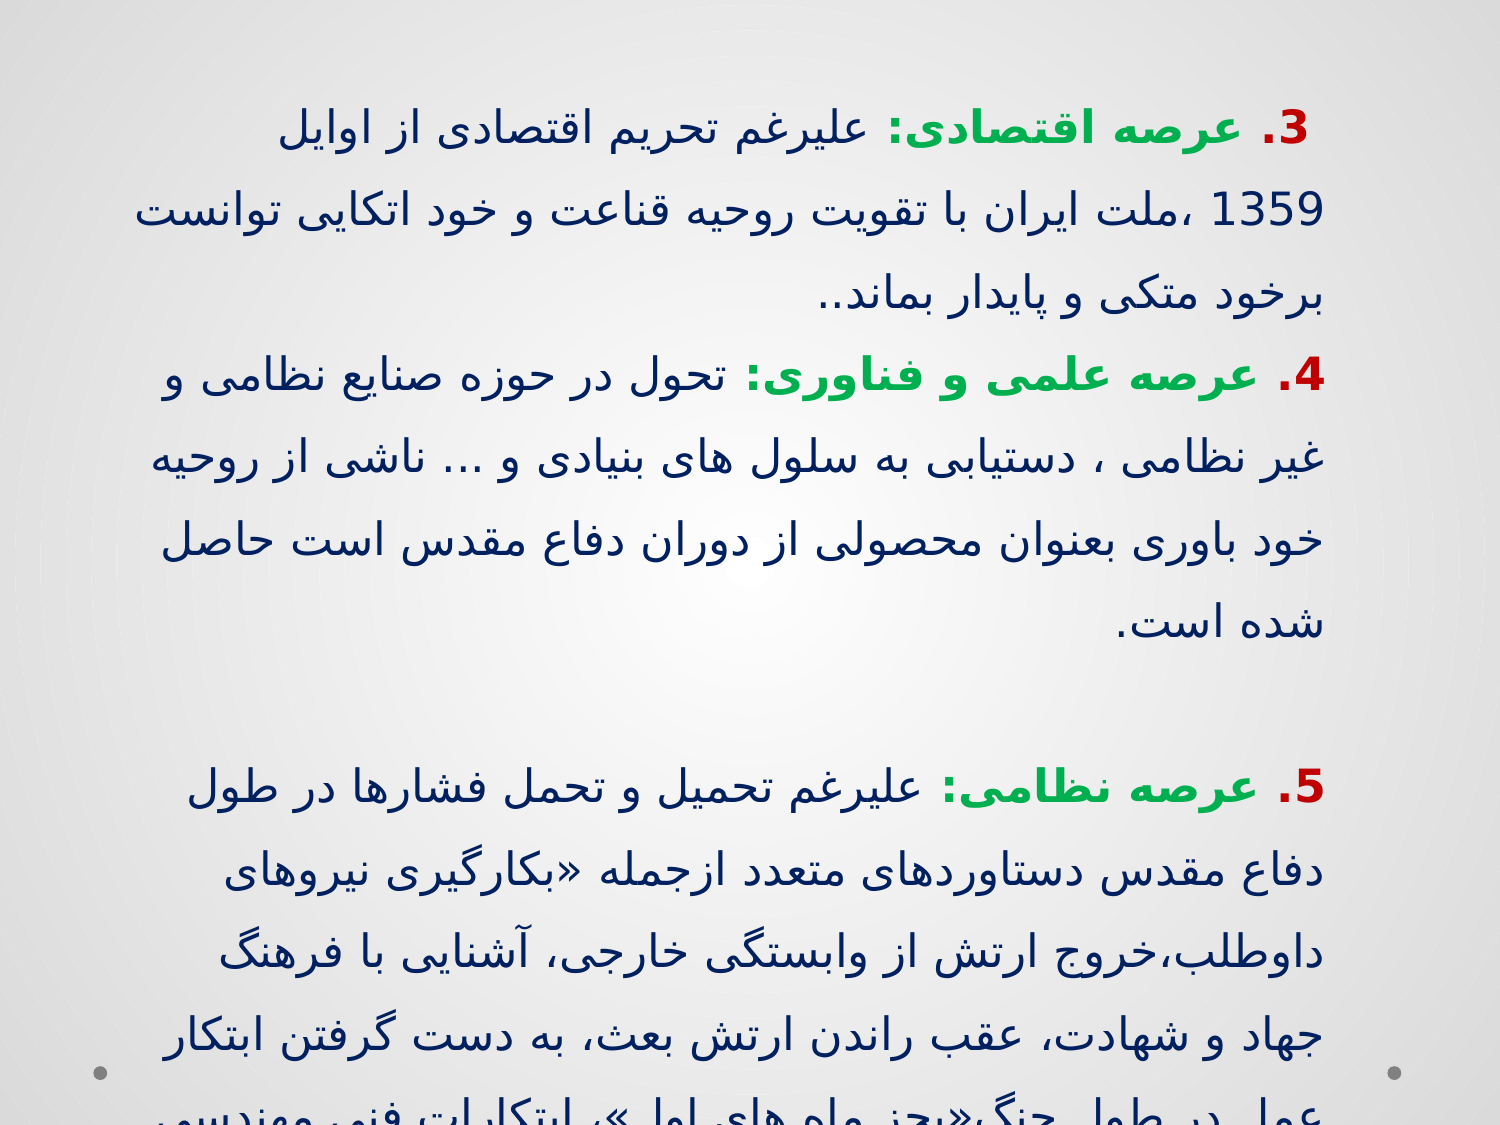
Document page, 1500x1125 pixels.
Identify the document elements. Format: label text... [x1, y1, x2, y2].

text_box 3. عرصه اقتصادی: علیرغم تحریم اقتصادی از اوایل 1359 ،ملت ایران با تقویت روحیه قناعت و خود اتکایی توانست برخود متکی و پایدار بماند.. 4. عرصه علمی و فناوری: تحول در حوزه صنایع نظامی و غیر نظامی ، دستیابی به سلول های بنیادی و ... ناشی از روحیه خود باوری بعنوان محصولی از دوران دفاع مقدس است حاصل شده است. 5. عرصه نظامی: علیرغم تحمیل و تحمل فشارها در طول دفاع مقدس دستاوردهای متعدد ازجمله «بکارگیری نیروهای داوطلب،خروج ارتش از وابستگی خارجی، آشنایی با فرهنگ جهاد و شهادت، عقب راندن ارتش بعث، به دست گرفتن ابتکار عمل در طول جنگ«بجز ماه های اول»، ابتکارات فنی مهندسی و...» از دستاوردها در این عرصه بود. [112, 62, 1341, 1125]
